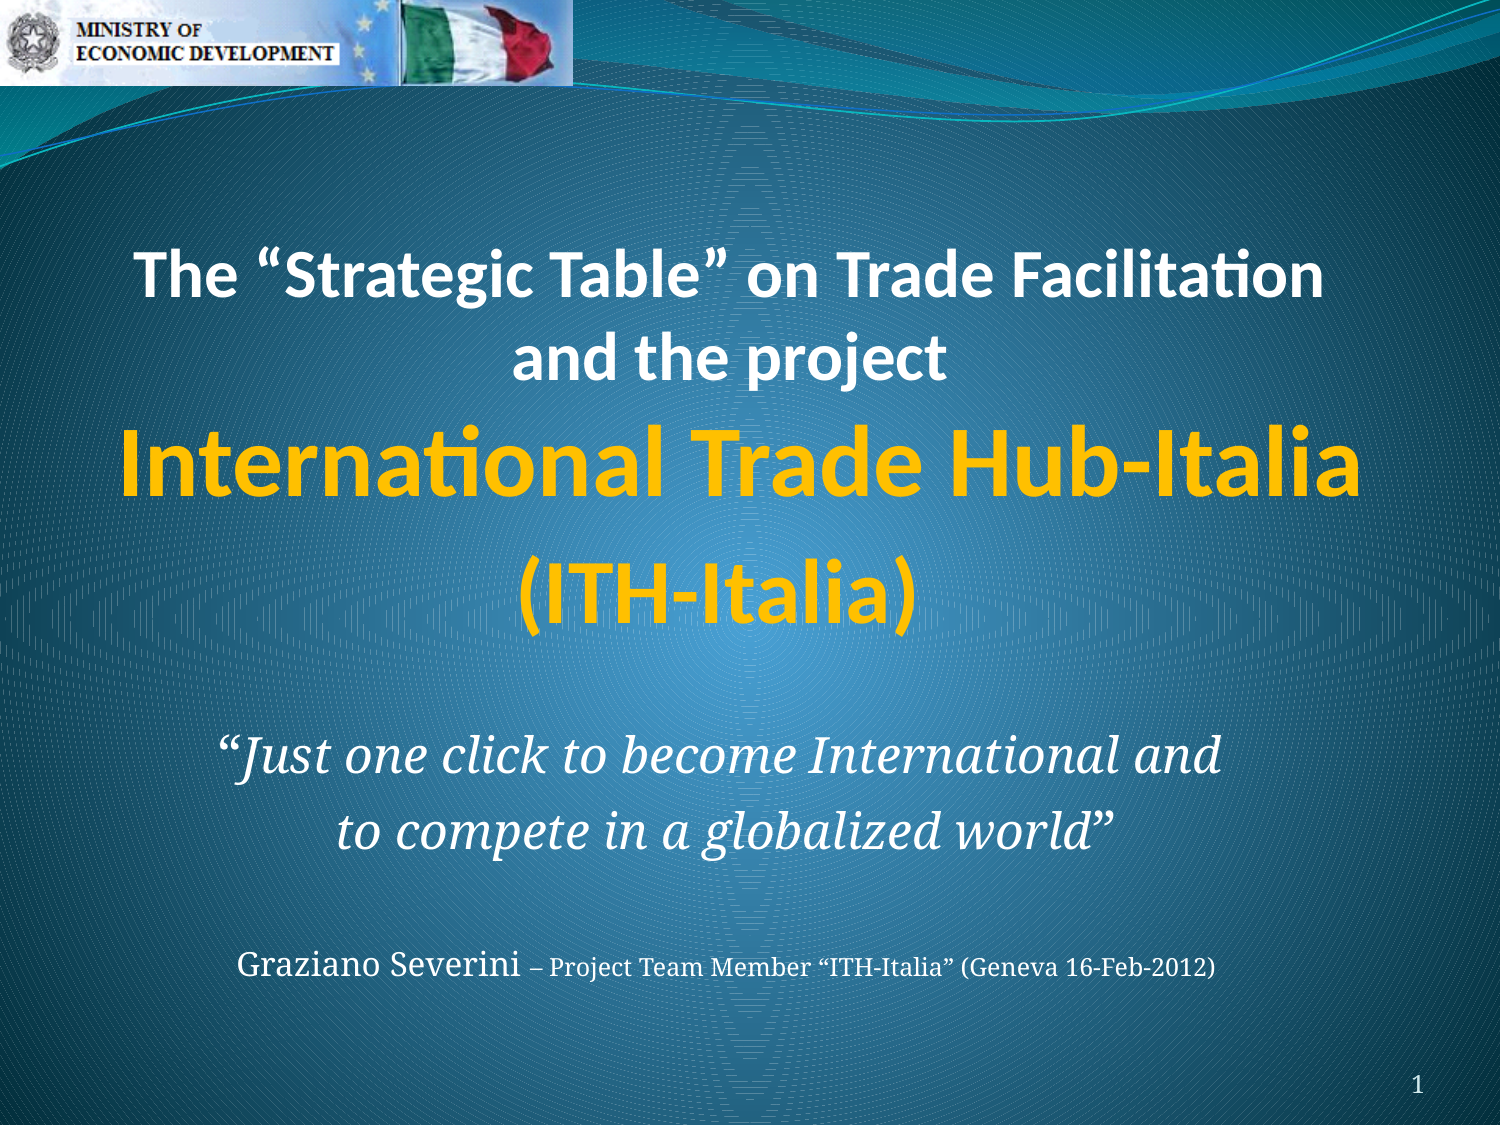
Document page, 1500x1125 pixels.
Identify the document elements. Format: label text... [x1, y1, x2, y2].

picture [0, 0, 573, 87]
slide_number 1 [1299, 1042, 1425, 1103]
title The “Strategic Table” on Trade Facilitation and the project International Trade Hub-Italia (ITH-Italia) [87, 219, 1376, 529]
subtitle “Just one click to become International and to compete in a globalized world” Graziano Severini – Project Team Member “ITH-Italia” (Geneva 16-Feb-2012) [87, 529, 1376, 1094]
